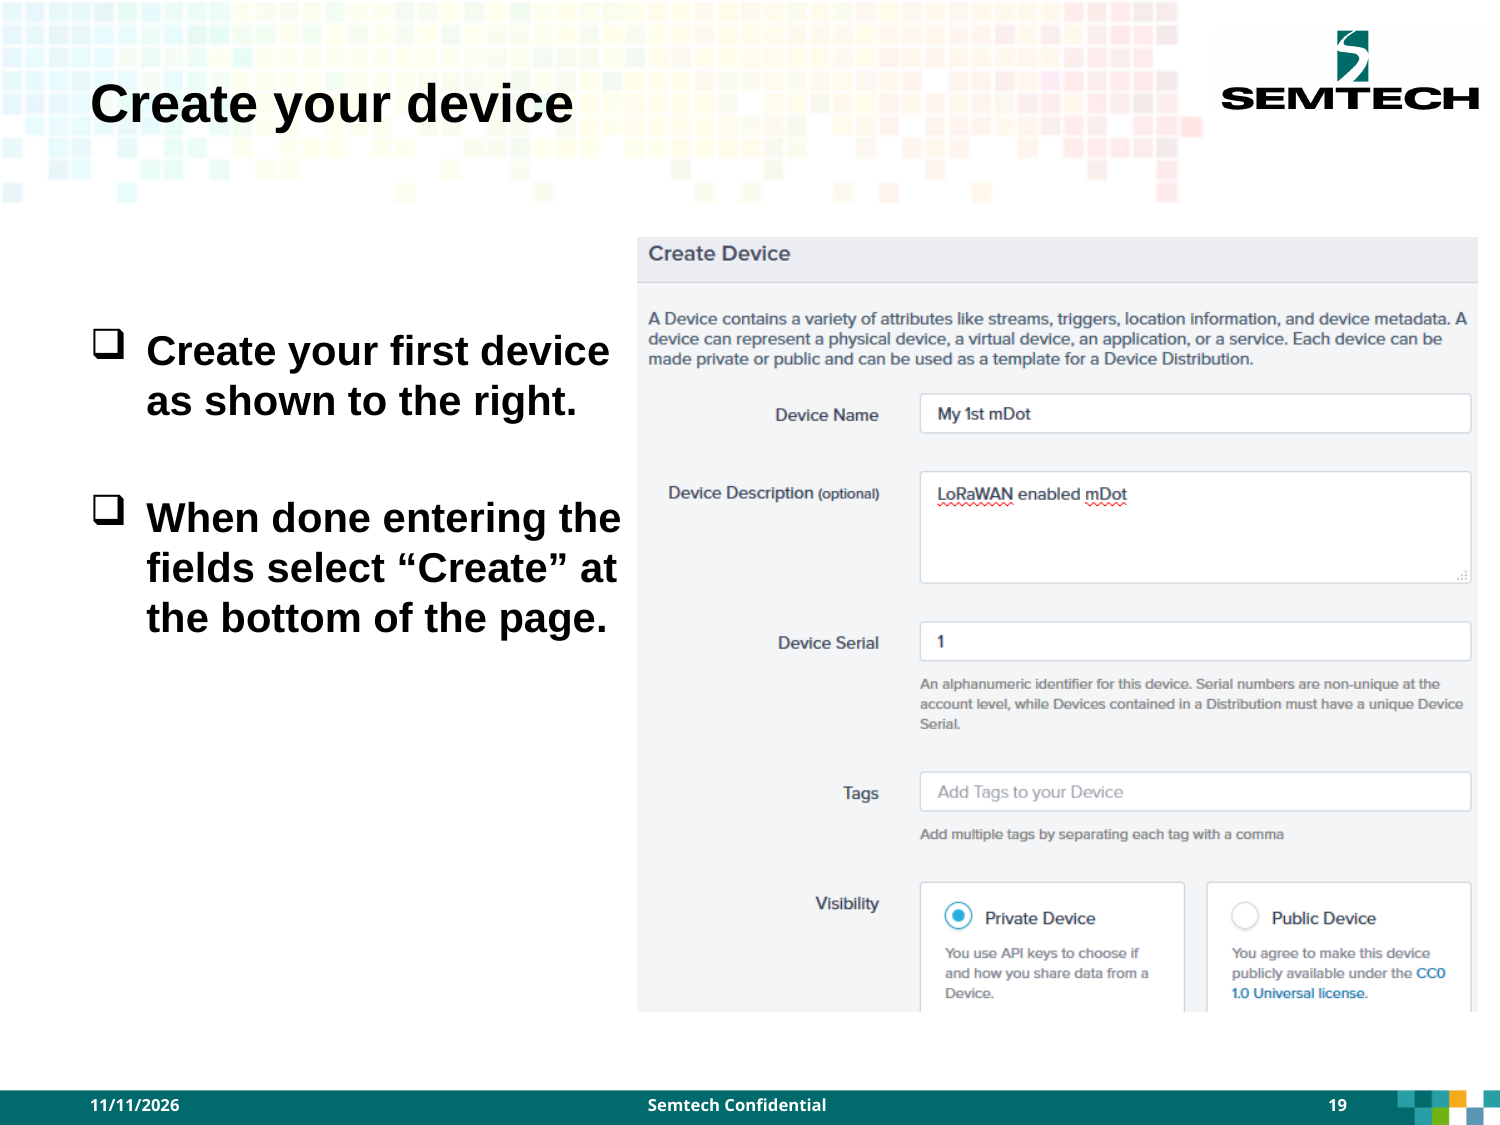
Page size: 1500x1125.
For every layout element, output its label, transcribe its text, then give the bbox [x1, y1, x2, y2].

title Create your device [75, 45, 1200, 163]
list Create your first device as shown to the right. When done entering the fields select “Create” at the bottom of the page. [75, 200, 663, 1038]
picture [0, 0, 1500, 1125]
